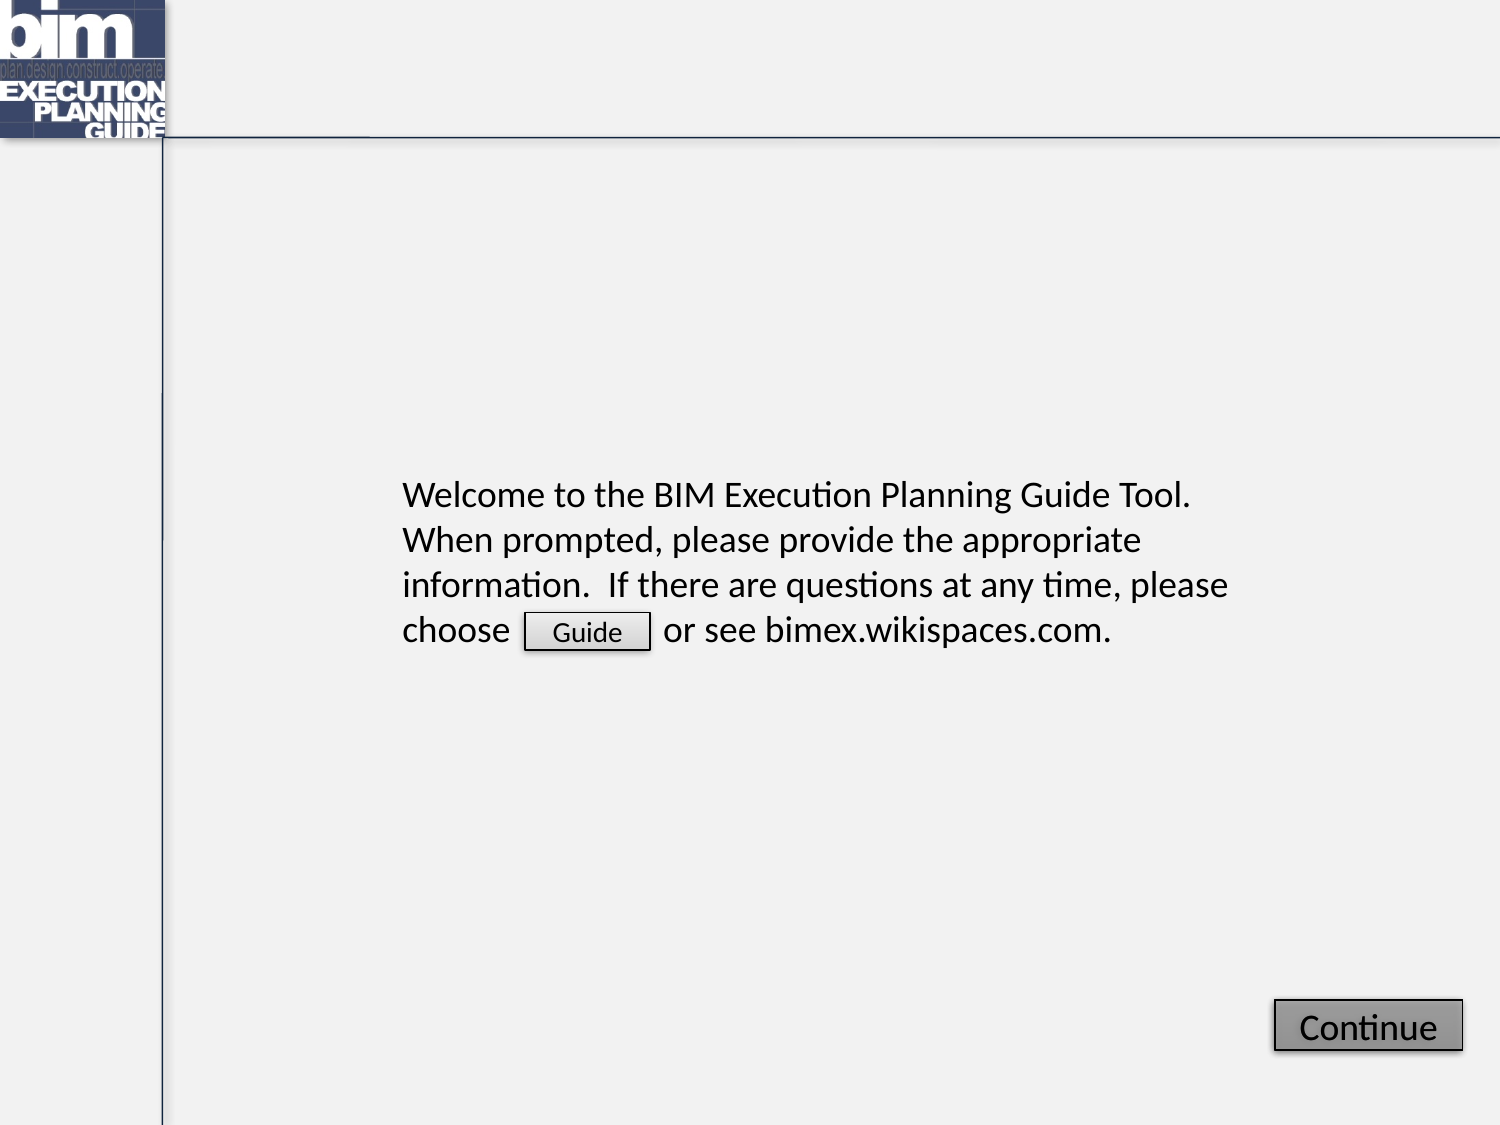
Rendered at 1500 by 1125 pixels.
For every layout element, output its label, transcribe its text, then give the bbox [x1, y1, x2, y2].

picture [0, 0, 166, 138]
text_box Welcome to the BIM Execution Planning Guide Tool. When prompted, please provide the appropriate information. If there are questions at any time, please choose or see bimex.wikispaces.com. [387, 462, 1313, 658]
text_box [387, 633, 652, 637]
text_box Continue [1274, 999, 1463, 1051]
